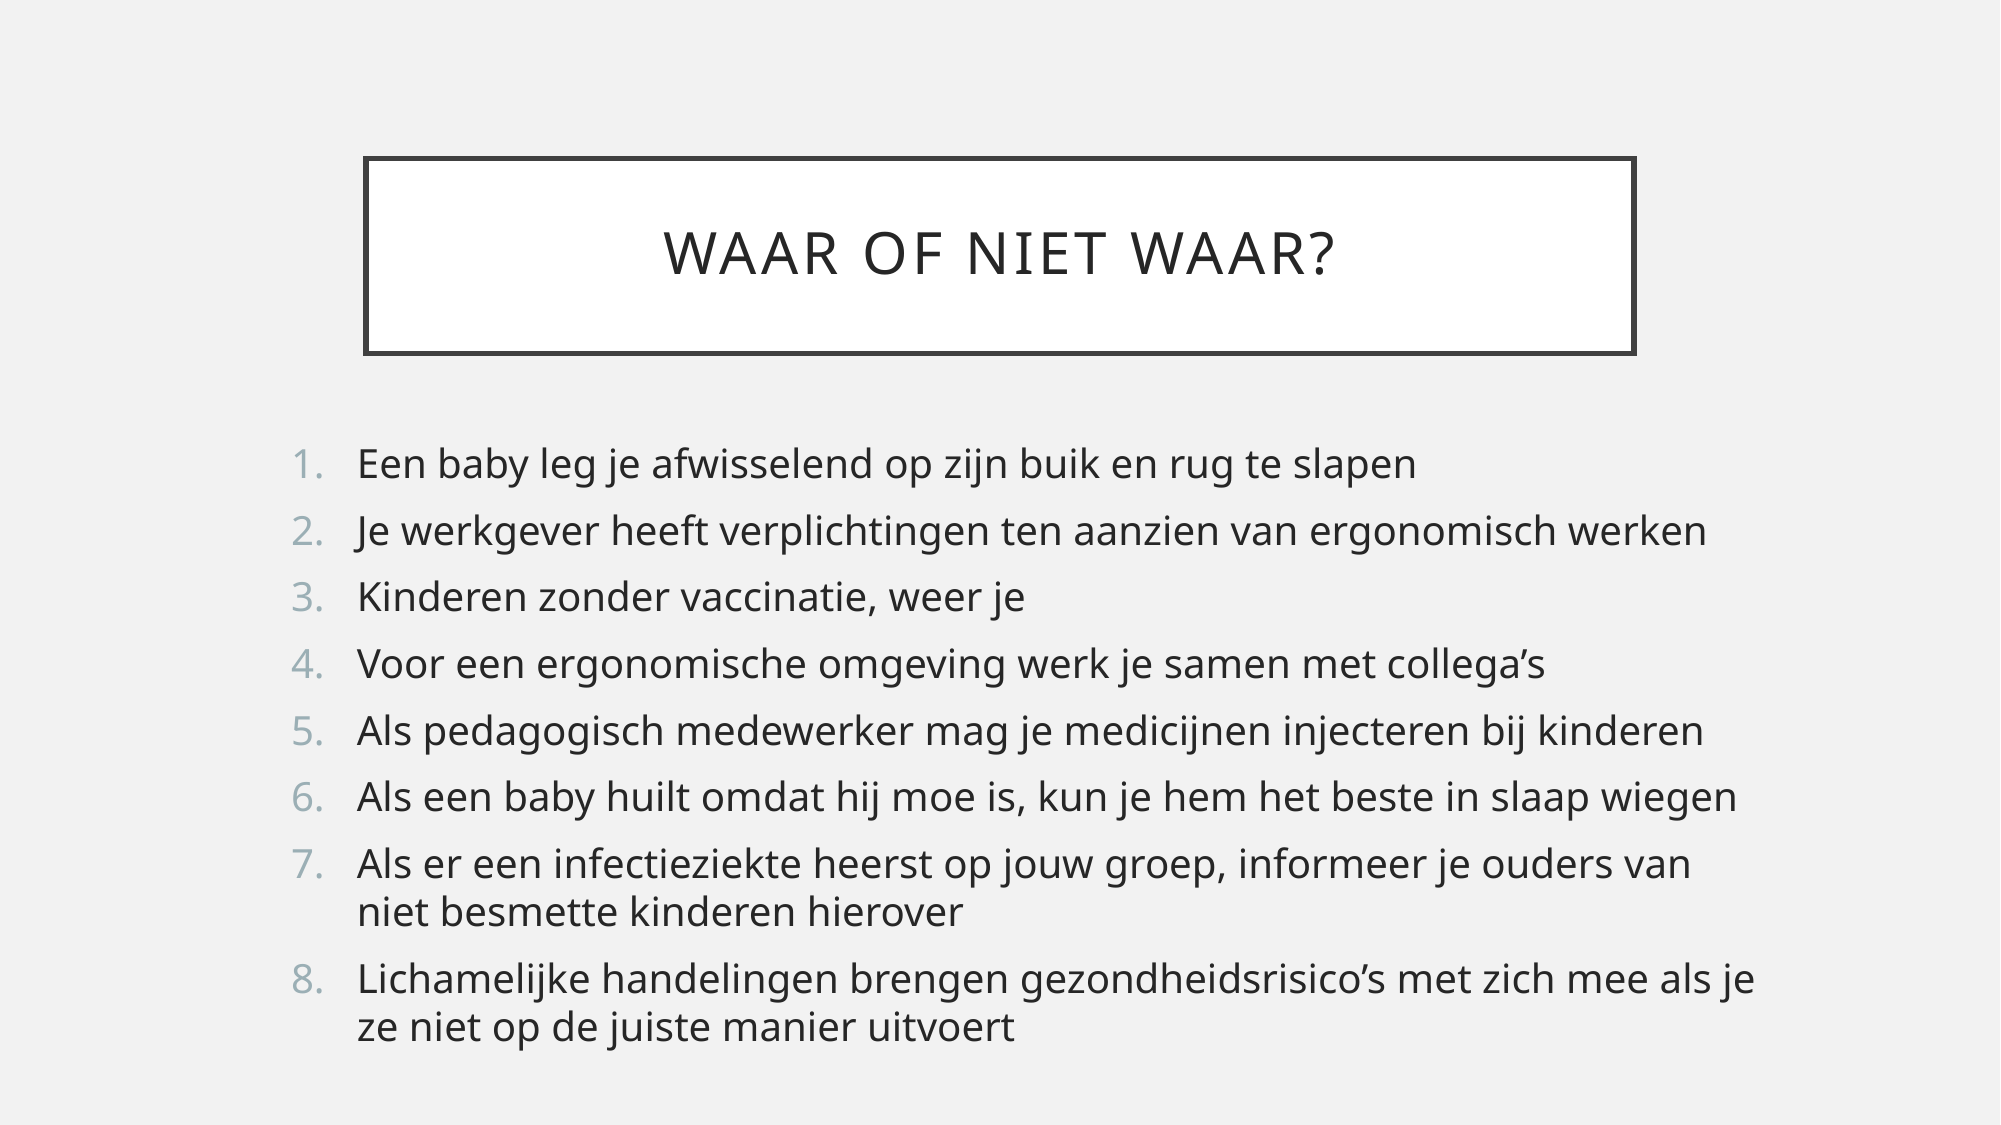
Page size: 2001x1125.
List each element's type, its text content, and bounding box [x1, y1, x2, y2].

title Waar of niet waar? [363, 156, 1637, 356]
list Een baby leg je afwisselend op zijn buik en rug te slapen Je werkgever heeft verplichtingen ten aanzien van ergonomisch werken Kinderen zonder vaccinatie, weer je Voor een ergonomische omgeving werk je samen met collega’s Als pedagogisch medewerker mag je medicijnen injecteren bij kinderen Als een baby huilt omdat hij moe is, kun je hem het beste in slaap wiegen Als er een infectieziekte heerst op jouw groep, informeer je ouders van niet besmette kinderen hierover Lichamelijke handelingen brengen gezondheidsrisico’s met zich mee als je ze niet op de juiste manier uitvoert [275, 430, 1774, 1100]
